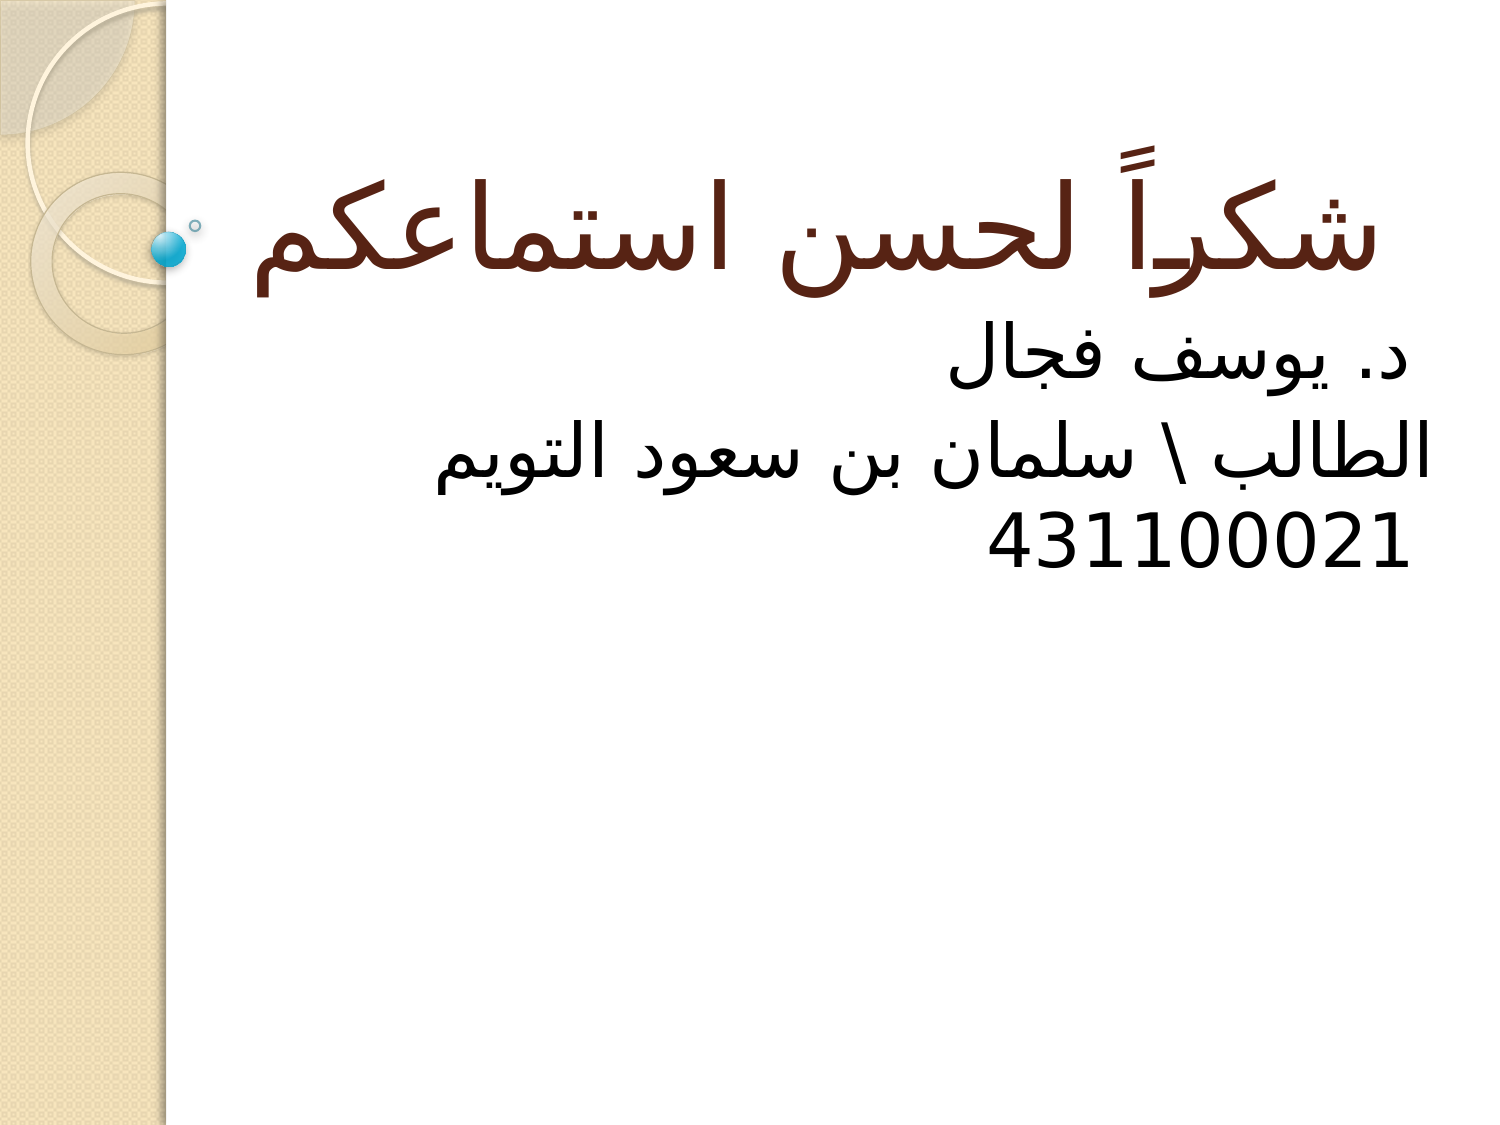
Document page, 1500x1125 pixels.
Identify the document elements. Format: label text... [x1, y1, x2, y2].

title شكراً لحسن استماعكم [234, 59, 1450, 301]
subtitle د. يوسف فجال الطالب \ سلمان بن سعود التويم 431100021 [234, 303, 1450, 591]
